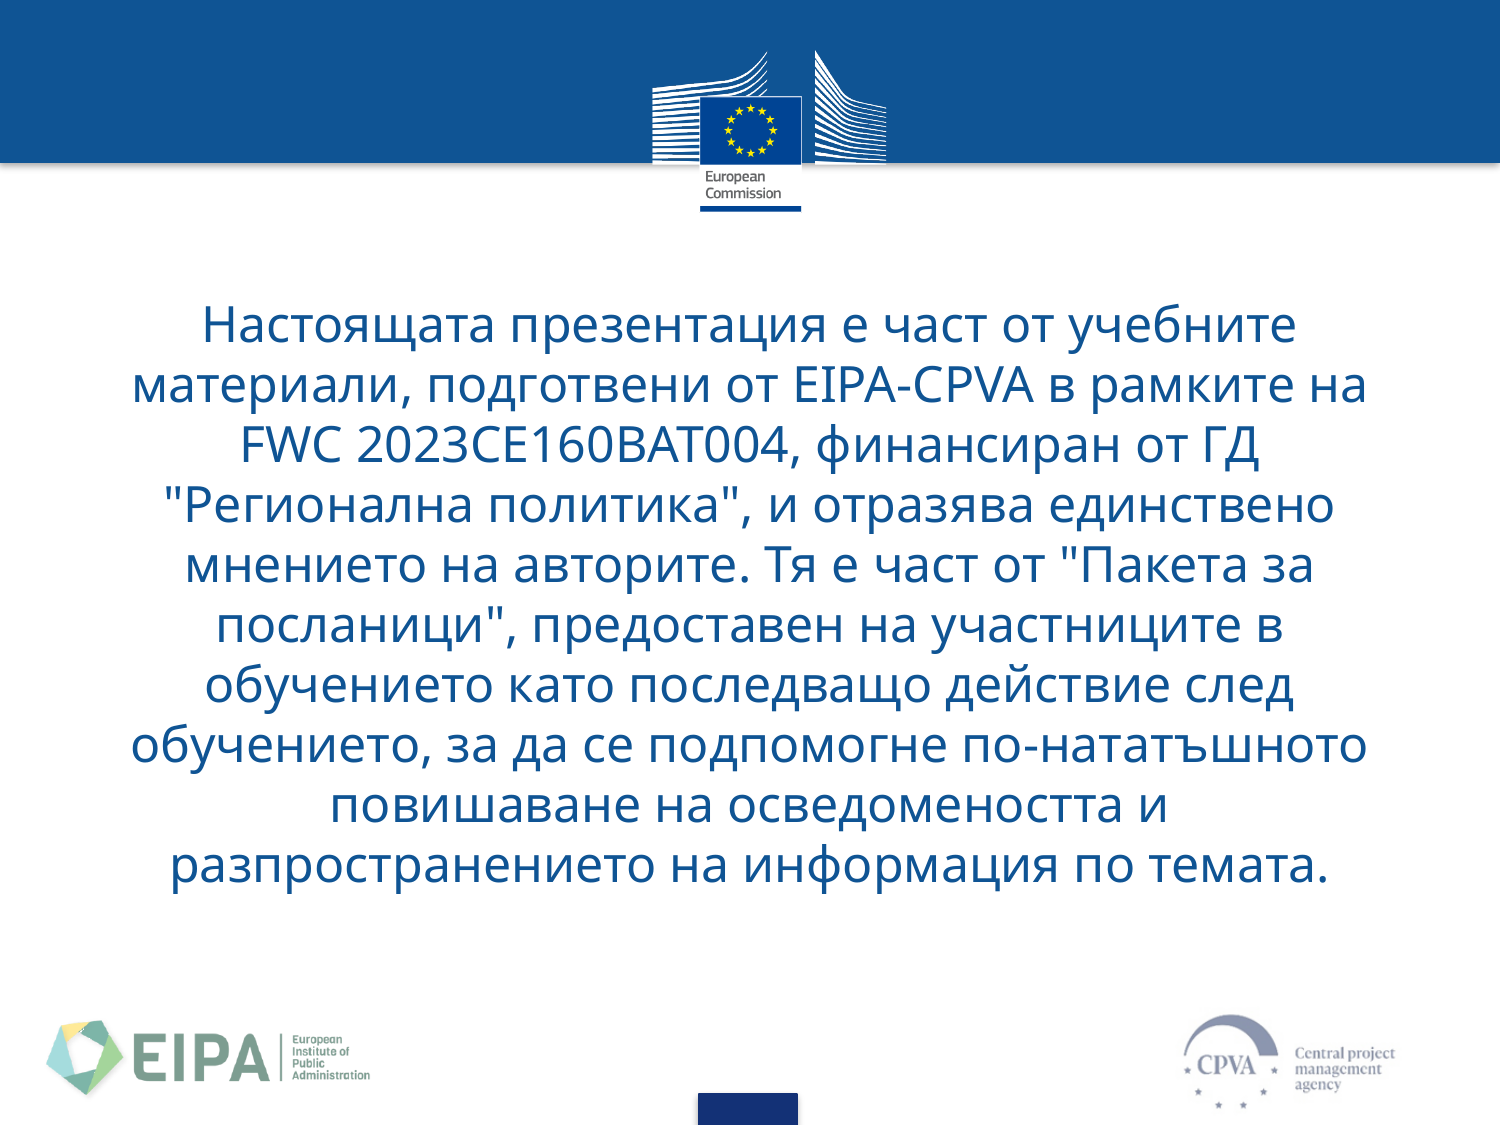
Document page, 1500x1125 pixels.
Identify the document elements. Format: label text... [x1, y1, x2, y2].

list Настоящата презентация е част от учебните материали, подготвени от EIPA-CPVA в рамките на FWC 2023CE160BAT004, финансиран от ГД "Регионална политика", и отразява единствено мнението на авторите. Тя е част от "Пакета за посланици", предоставен на участниците в обучението като последващо действие след обучението, за да се подпомогне по-нататъшното повишаване на осведомеността и разпространението на информация по темата. [74, 284, 1426, 882]
